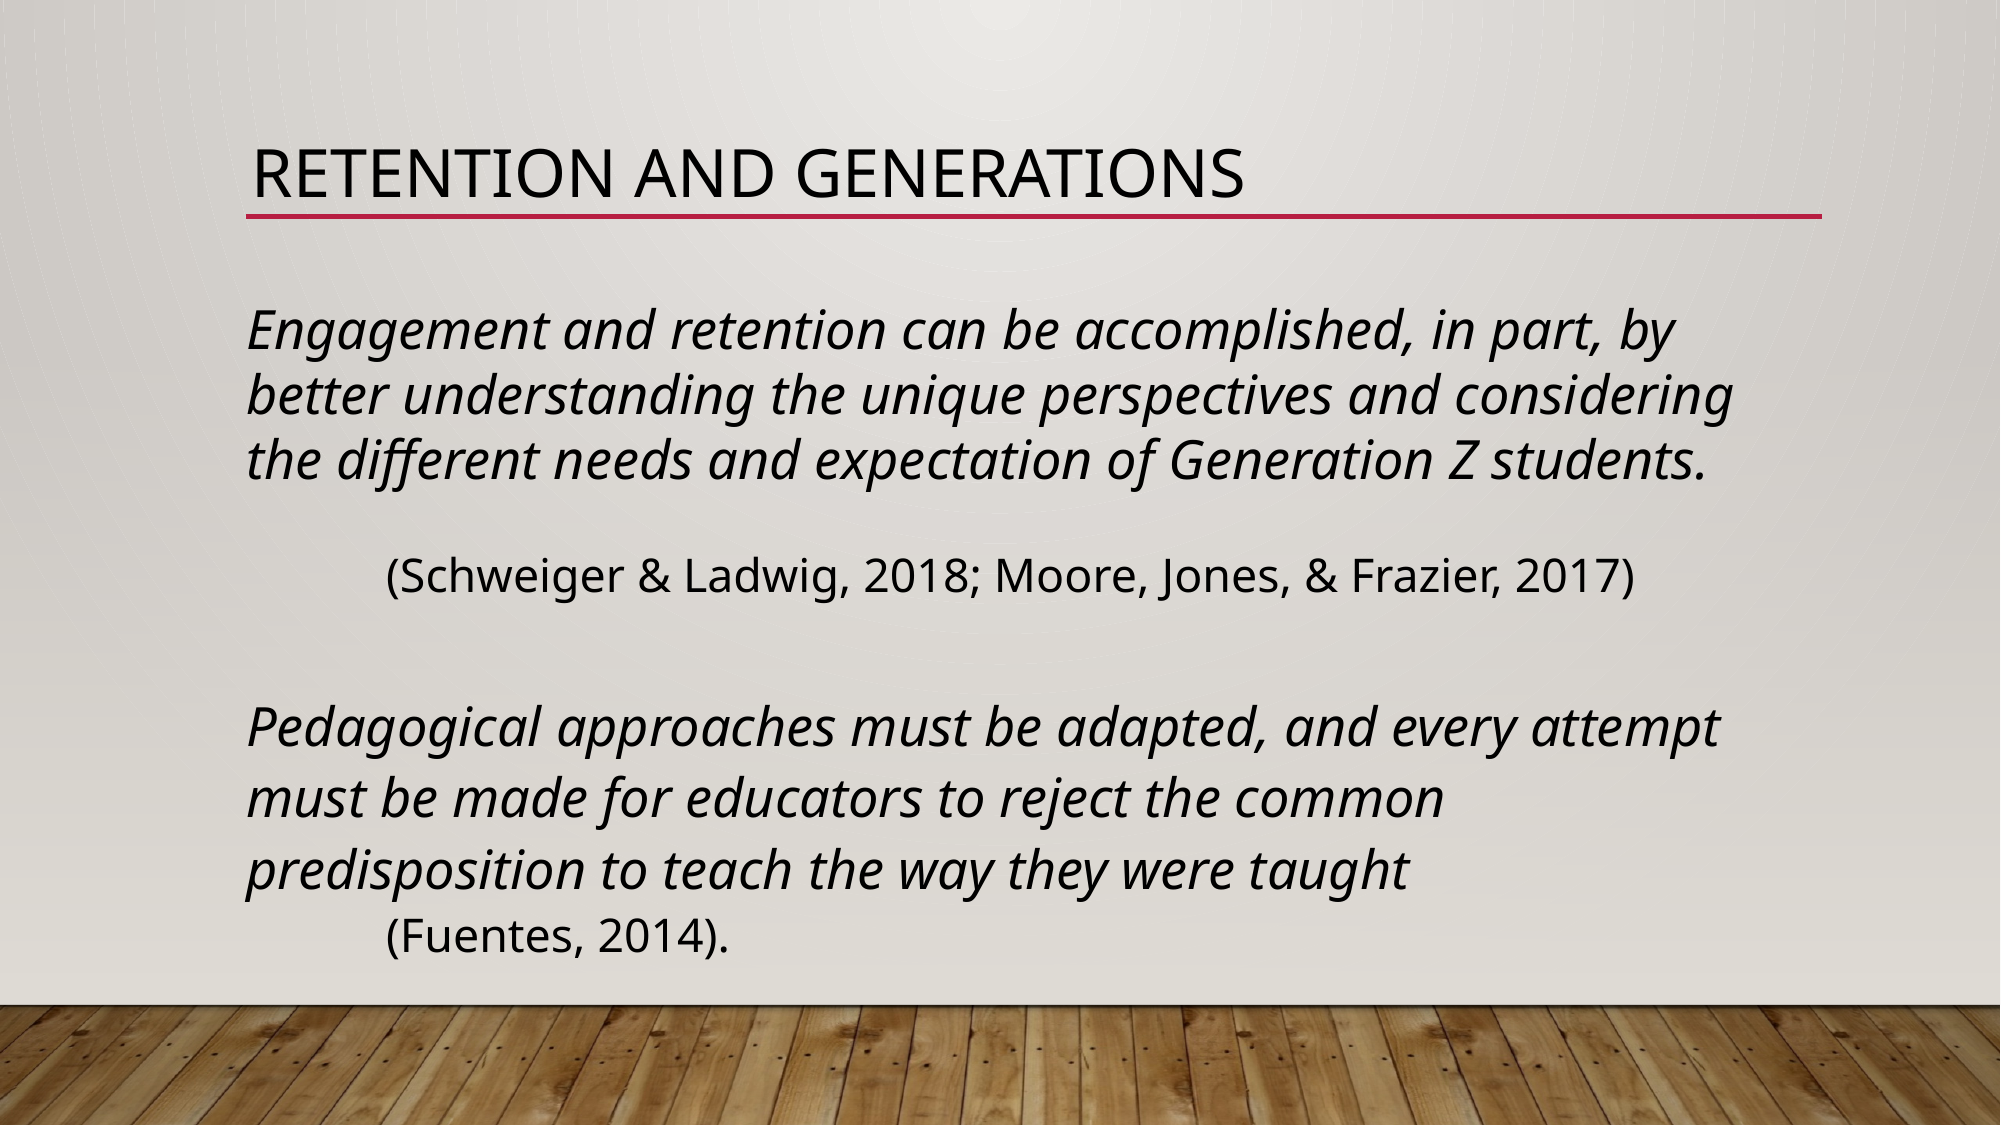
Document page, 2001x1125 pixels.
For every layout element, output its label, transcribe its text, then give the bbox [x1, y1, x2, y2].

list Engagement and retention can be accomplished, in part, by better understanding the unique perspectives and considering the different needs and expectation of Generation Z students. (Schweiger & Ladwig, 2018; Moore, Jones, & Frazier, 2017) Pedagogical approaches must be adapted, and every attempt must be made for educators to reject the common predisposition to teach the way they were taught (Fuentes, 2014). [231, 287, 1769, 981]
picture [0, 1005, 2000, 1125]
title Retention and Generations [236, 131, 1814, 305]
